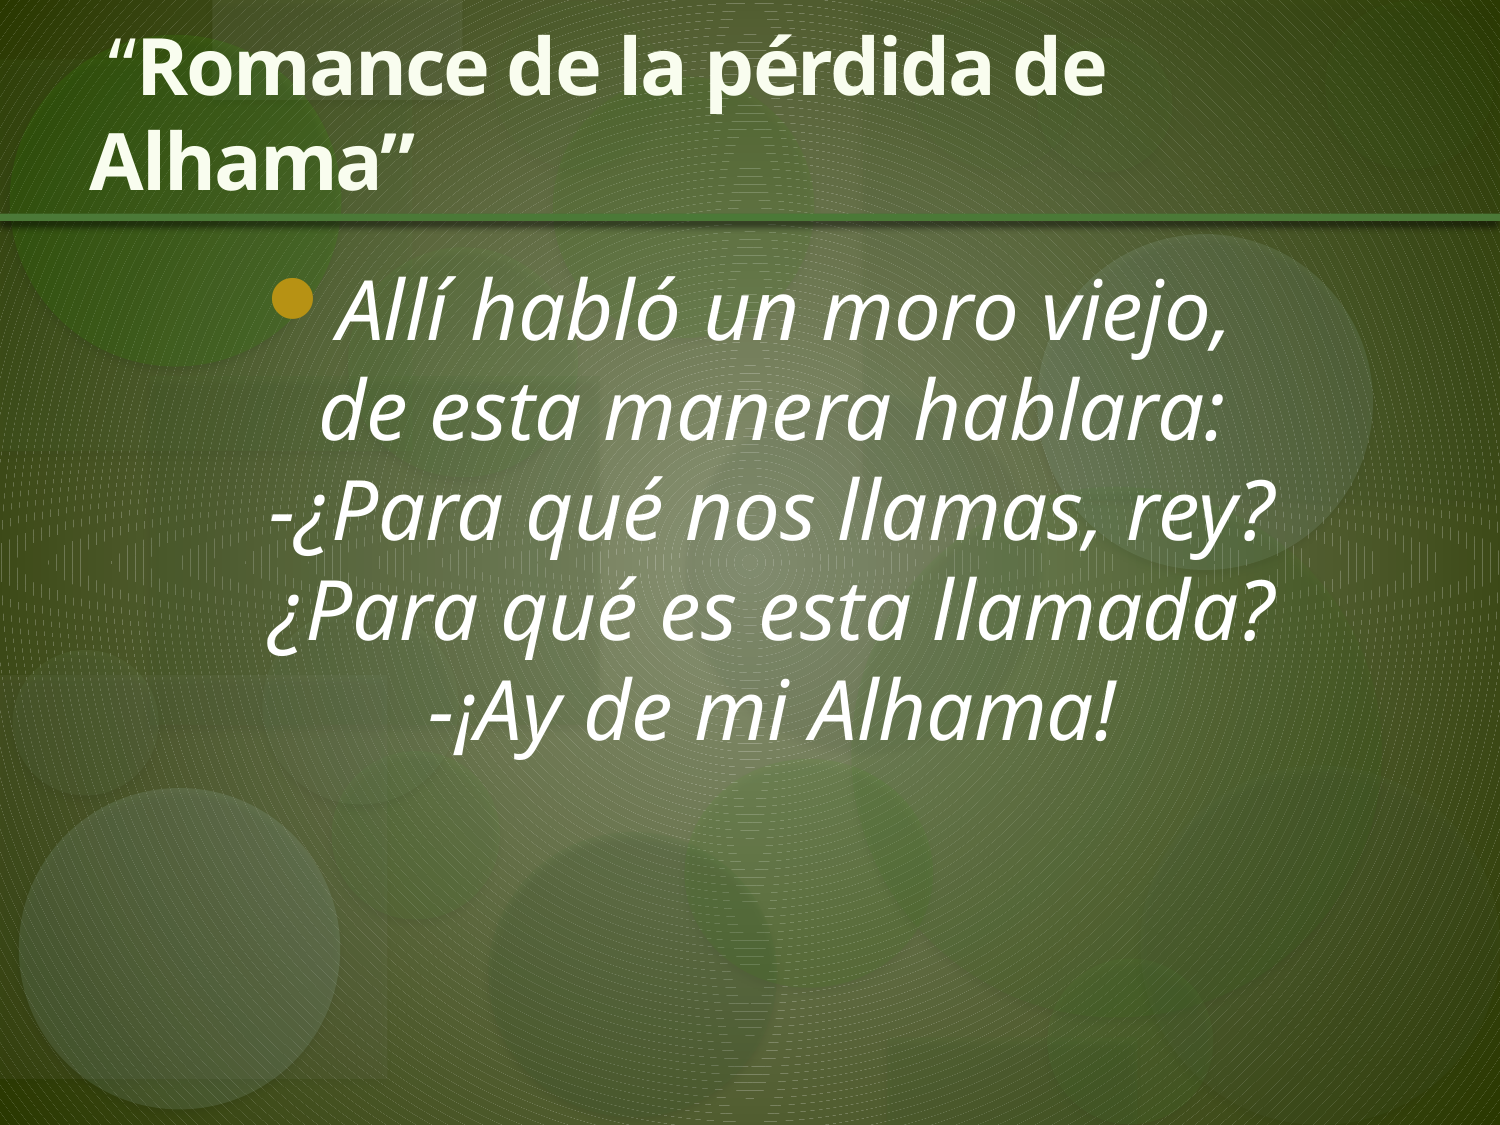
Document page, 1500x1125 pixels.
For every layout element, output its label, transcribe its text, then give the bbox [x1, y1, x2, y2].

title “Romance de la pérdida de Alhama” [75, 26, 1425, 214]
list Allí habló un moro viejo, de esta manera hablara: -¿Para qué nos llamas, rey? ¿Para qué es esta llamada? -¡Ay de mi Alhama! [75, 249, 1425, 1000]
